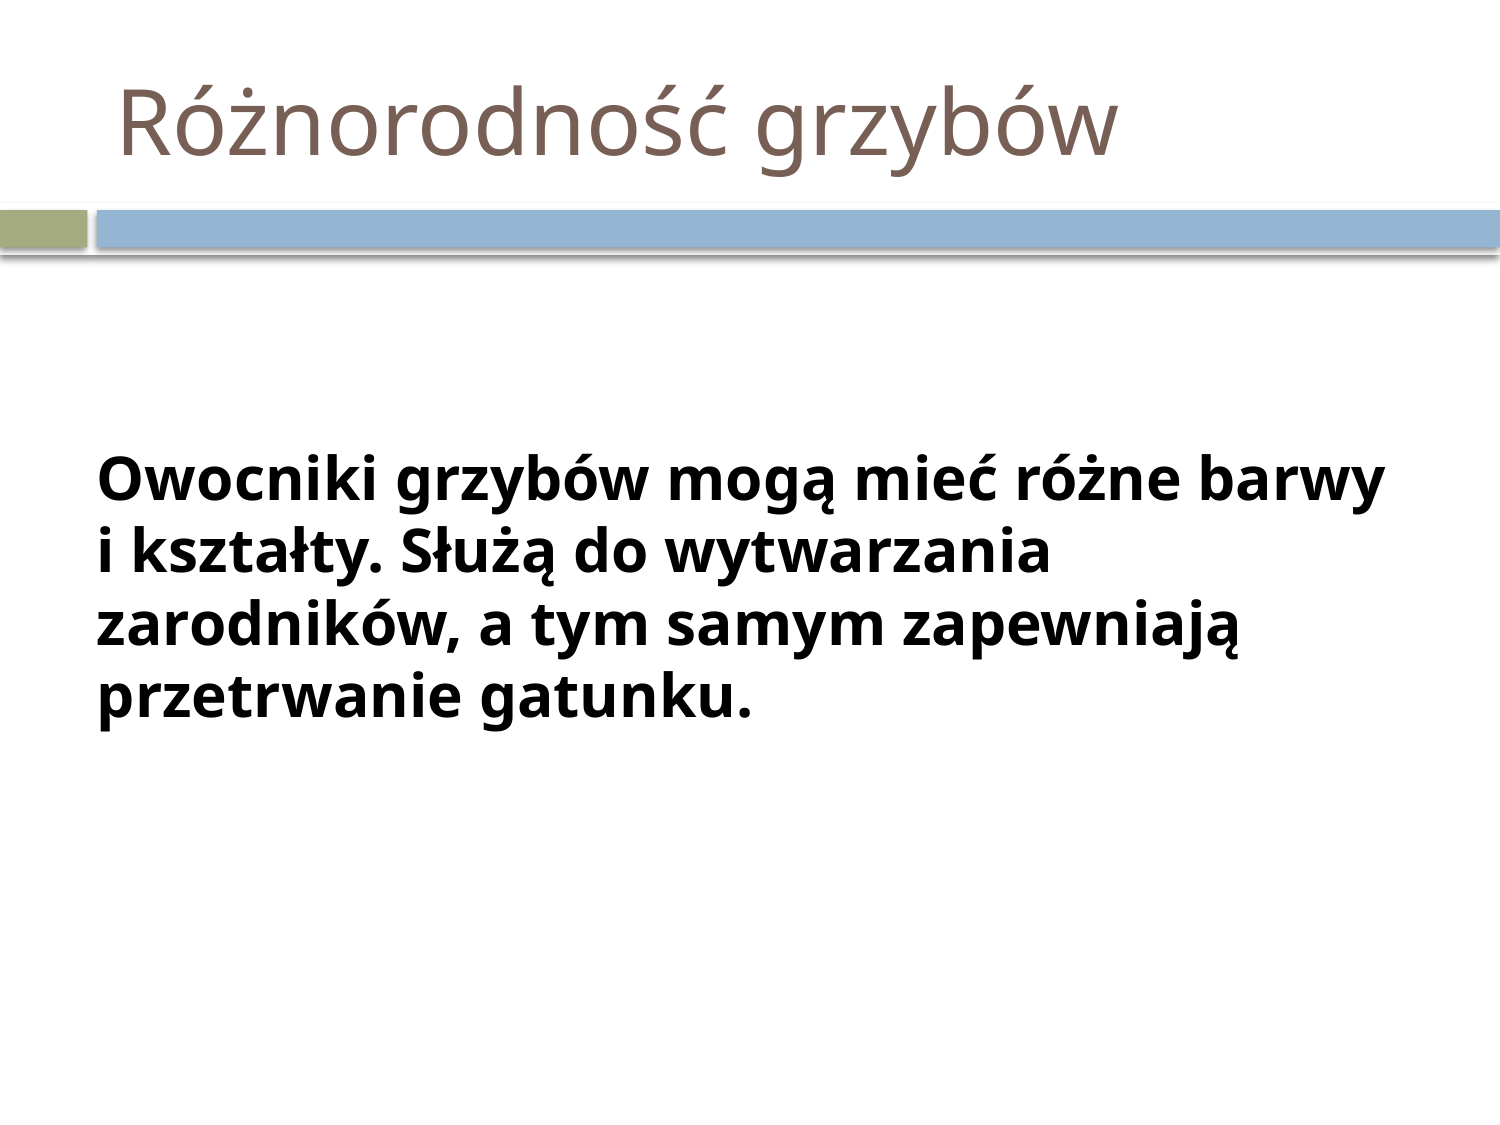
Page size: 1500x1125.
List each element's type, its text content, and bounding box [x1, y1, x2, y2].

title Różnorodność grzybów [100, 37, 1438, 200]
list Owocniki grzybów mogą mieć różne barwy i kształty. Służą do wytwarzania zarodników, a tym samym zapewniają przetrwanie gatunku. [82, 432, 1420, 752]
